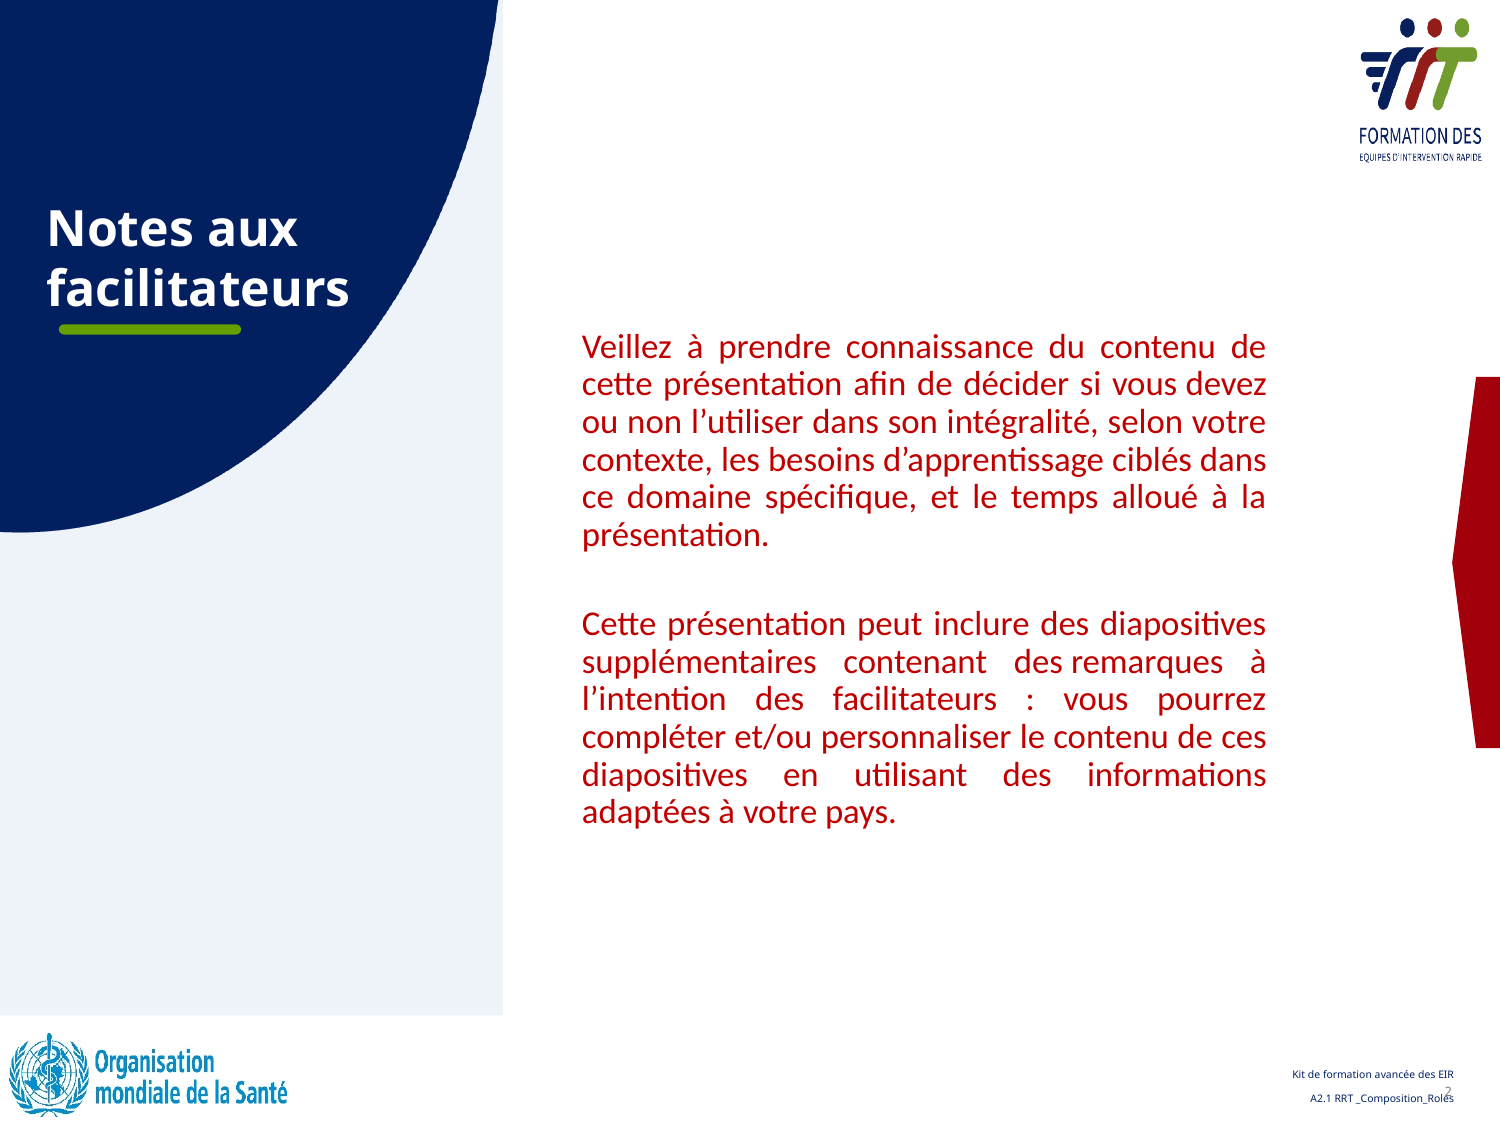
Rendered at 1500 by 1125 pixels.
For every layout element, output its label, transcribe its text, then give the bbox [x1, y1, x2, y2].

text_box Notes aux facilitateurs [41, 191, 441, 323]
list Veillez à prendre connaissance du contenu de cette présentation afin de décider si vous devez ou non l’utiliser dans son intégralité, selon votre contexte, les besoins d’apprentissage ciblés dans ce domaine spécifique, et le temps alloué à la présentation. Cette présentation peut inclure des diapositives supplémentaires contenant des remarques à l’intention des facilitateurs : vous pourrez compléter et/ou personnaliser le contenu de ces diapositives en utilisant des informations adaptées à votre pays. [581, 323, 1267, 836]
picture [50, 1048, 56, 1059]
text_box [58, 324, 242, 335]
picture [0, 0, 503, 538]
picture [9, 1033, 287, 1117]
picture [1359, 17, 1482, 163]
picture [281, 1090, 287, 1100]
